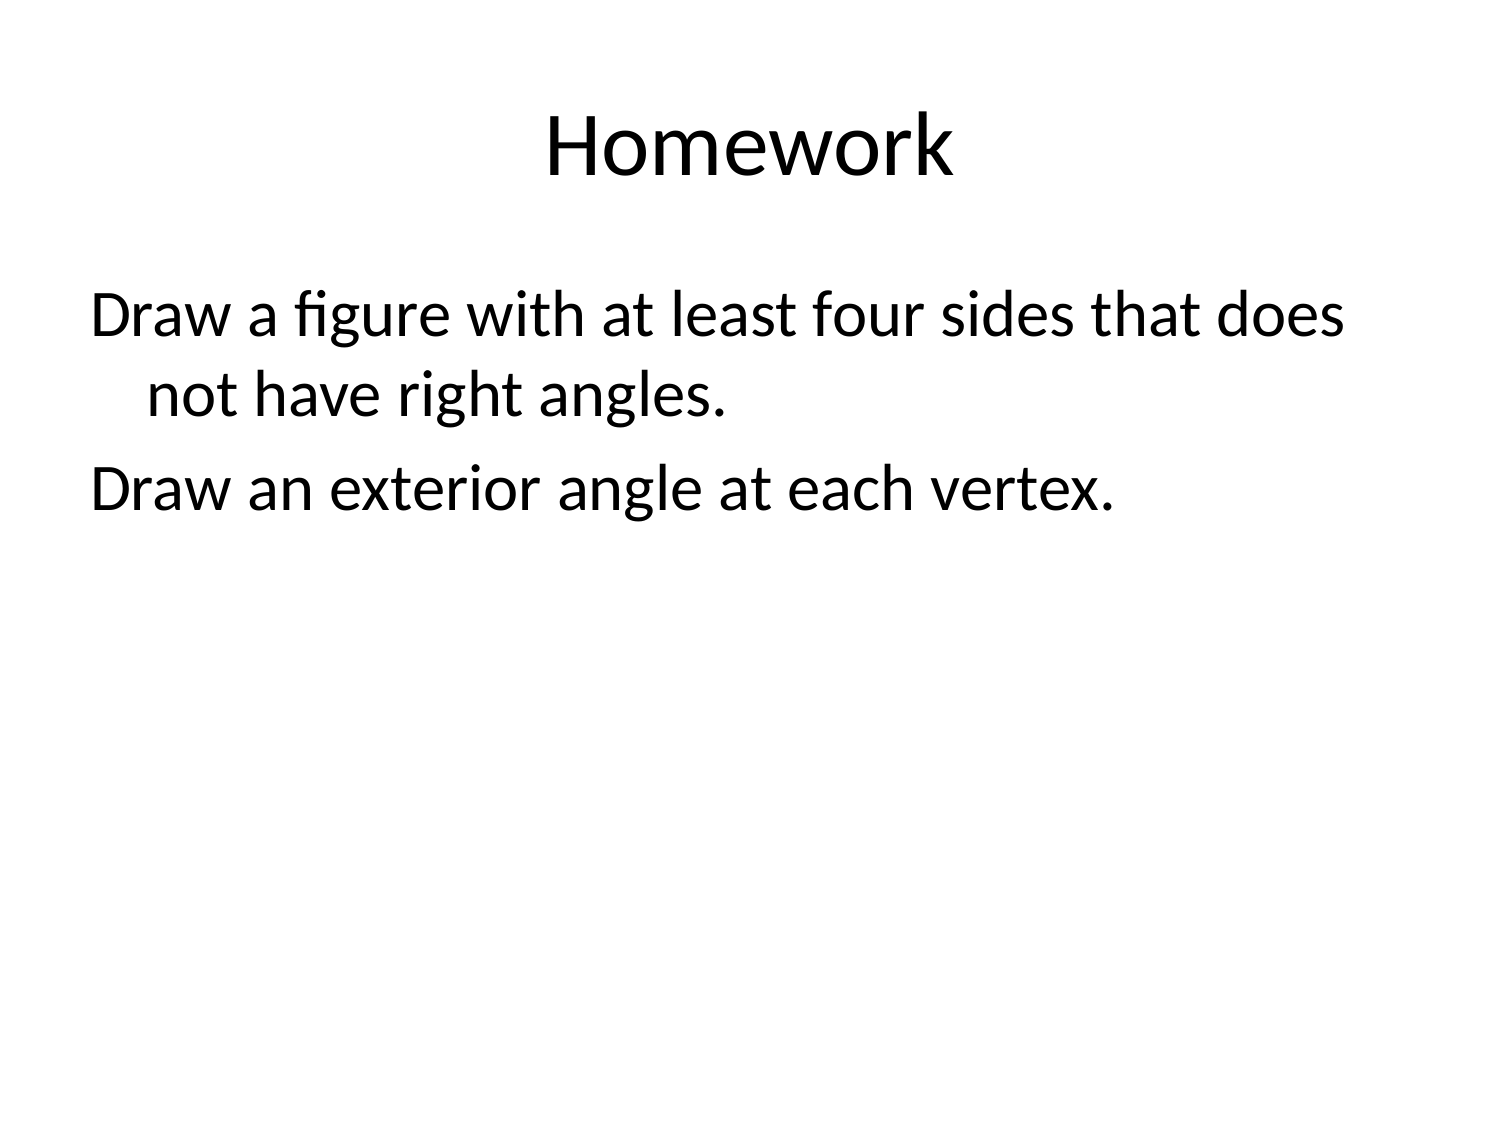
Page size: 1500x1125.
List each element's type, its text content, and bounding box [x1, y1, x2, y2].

title Homework [75, 45, 1425, 233]
list Draw a figure with at least four sides that does not have right angles. Draw an exterior angle at each vertex. [75, 262, 1425, 1005]
